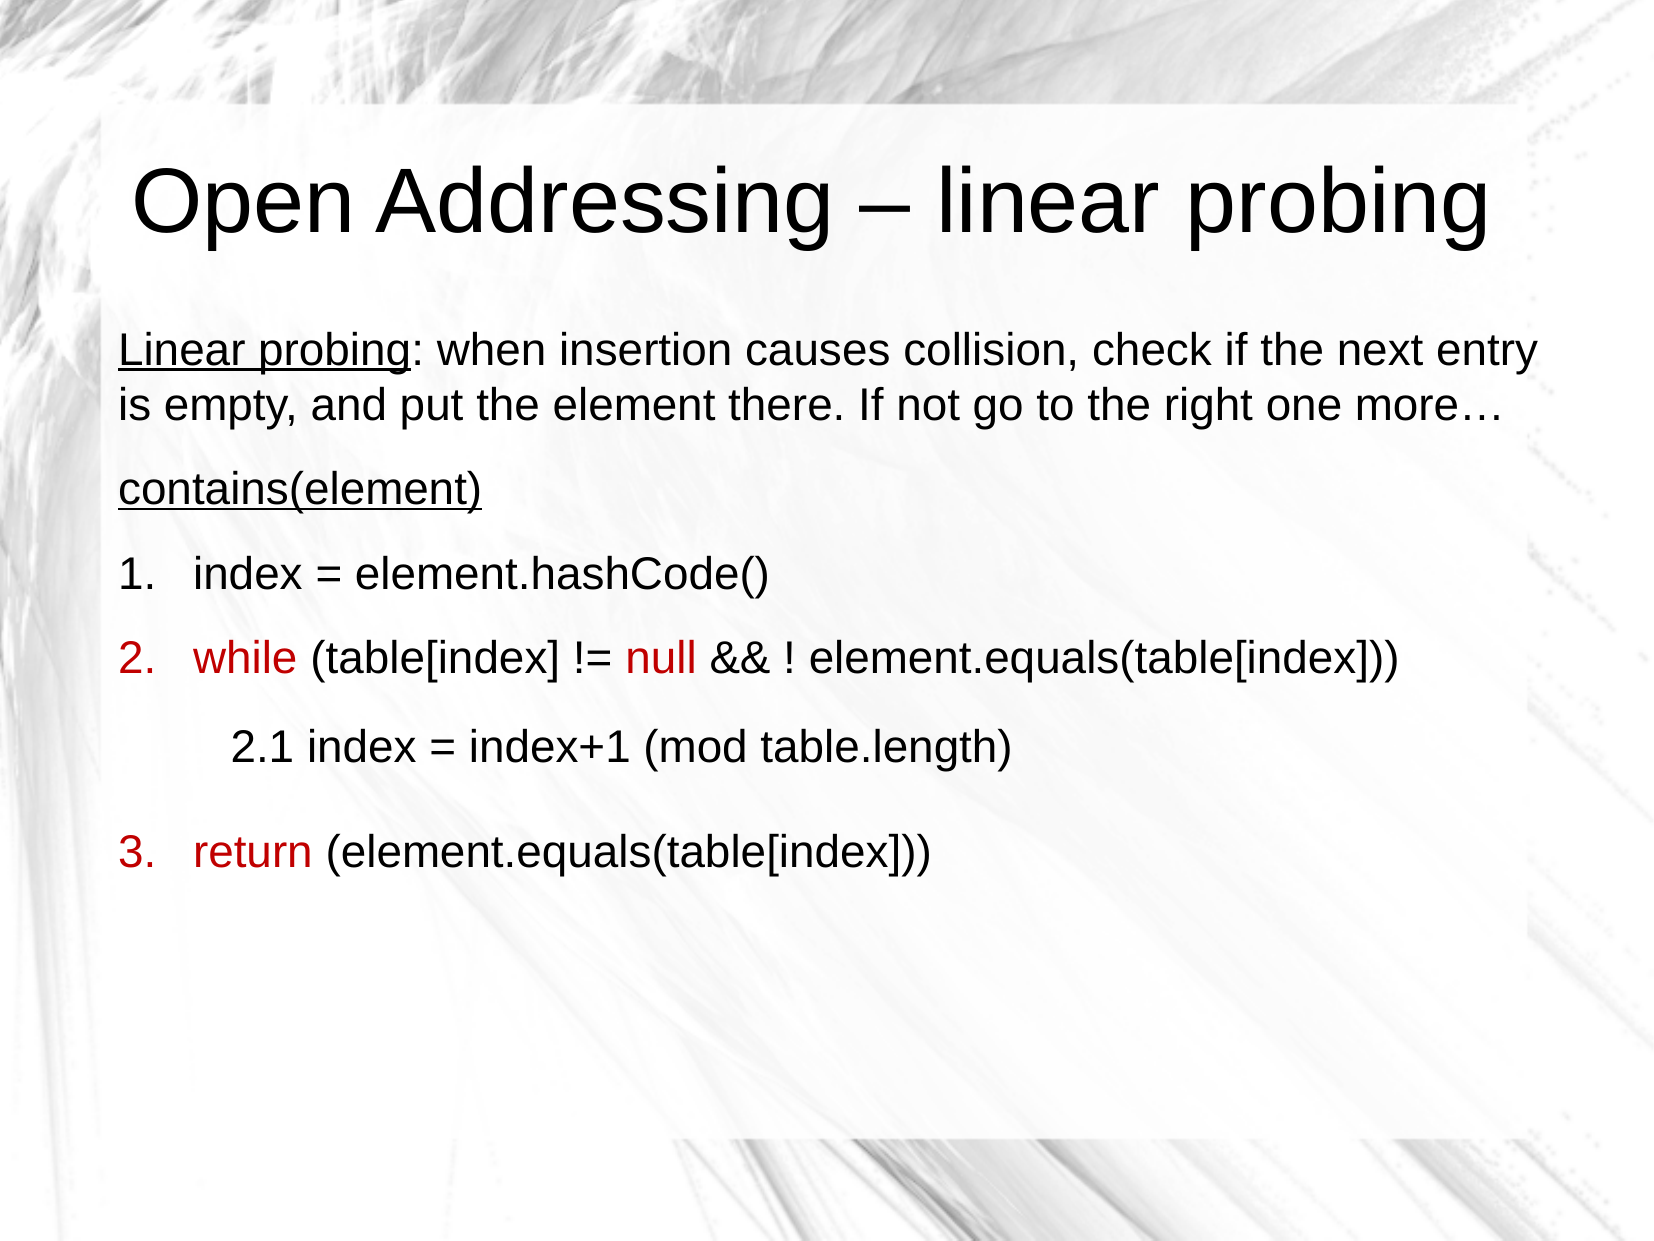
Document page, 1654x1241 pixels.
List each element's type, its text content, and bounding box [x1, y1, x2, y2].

picture [0, 0, 1654, 1241]
list Linear probing: when insertion causes collision, check if the next entry is empty, and put the element there. If not go to the right one more… contains(element) index = element.hashCode() while (table[index] != null && ! element.equals(table[index])) 2.1 index = index+1 (mod table.length) return (element.equals(table[index])) [118, 319, 1571, 1102]
title Open Addressing – linear probing [118, 112, 1506, 281]
